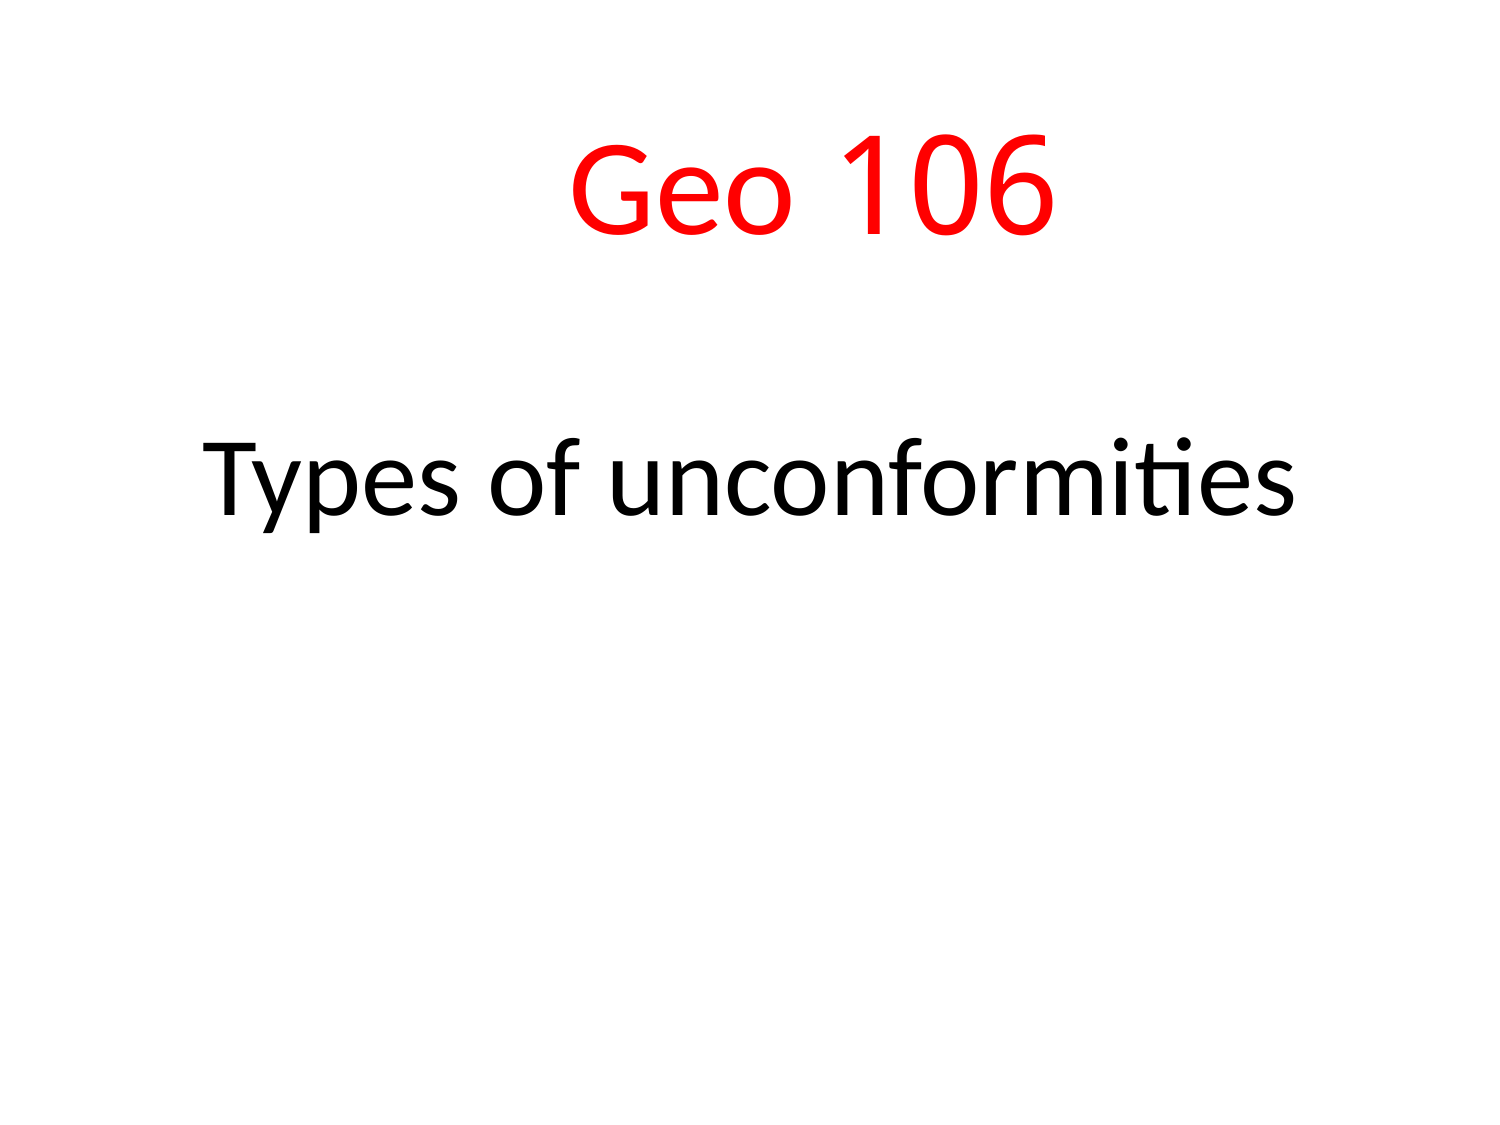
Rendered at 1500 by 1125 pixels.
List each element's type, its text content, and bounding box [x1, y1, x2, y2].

title Types of unconformities [112, 349, 1388, 591]
subtitle 106 Geo [289, 90, 1340, 378]
